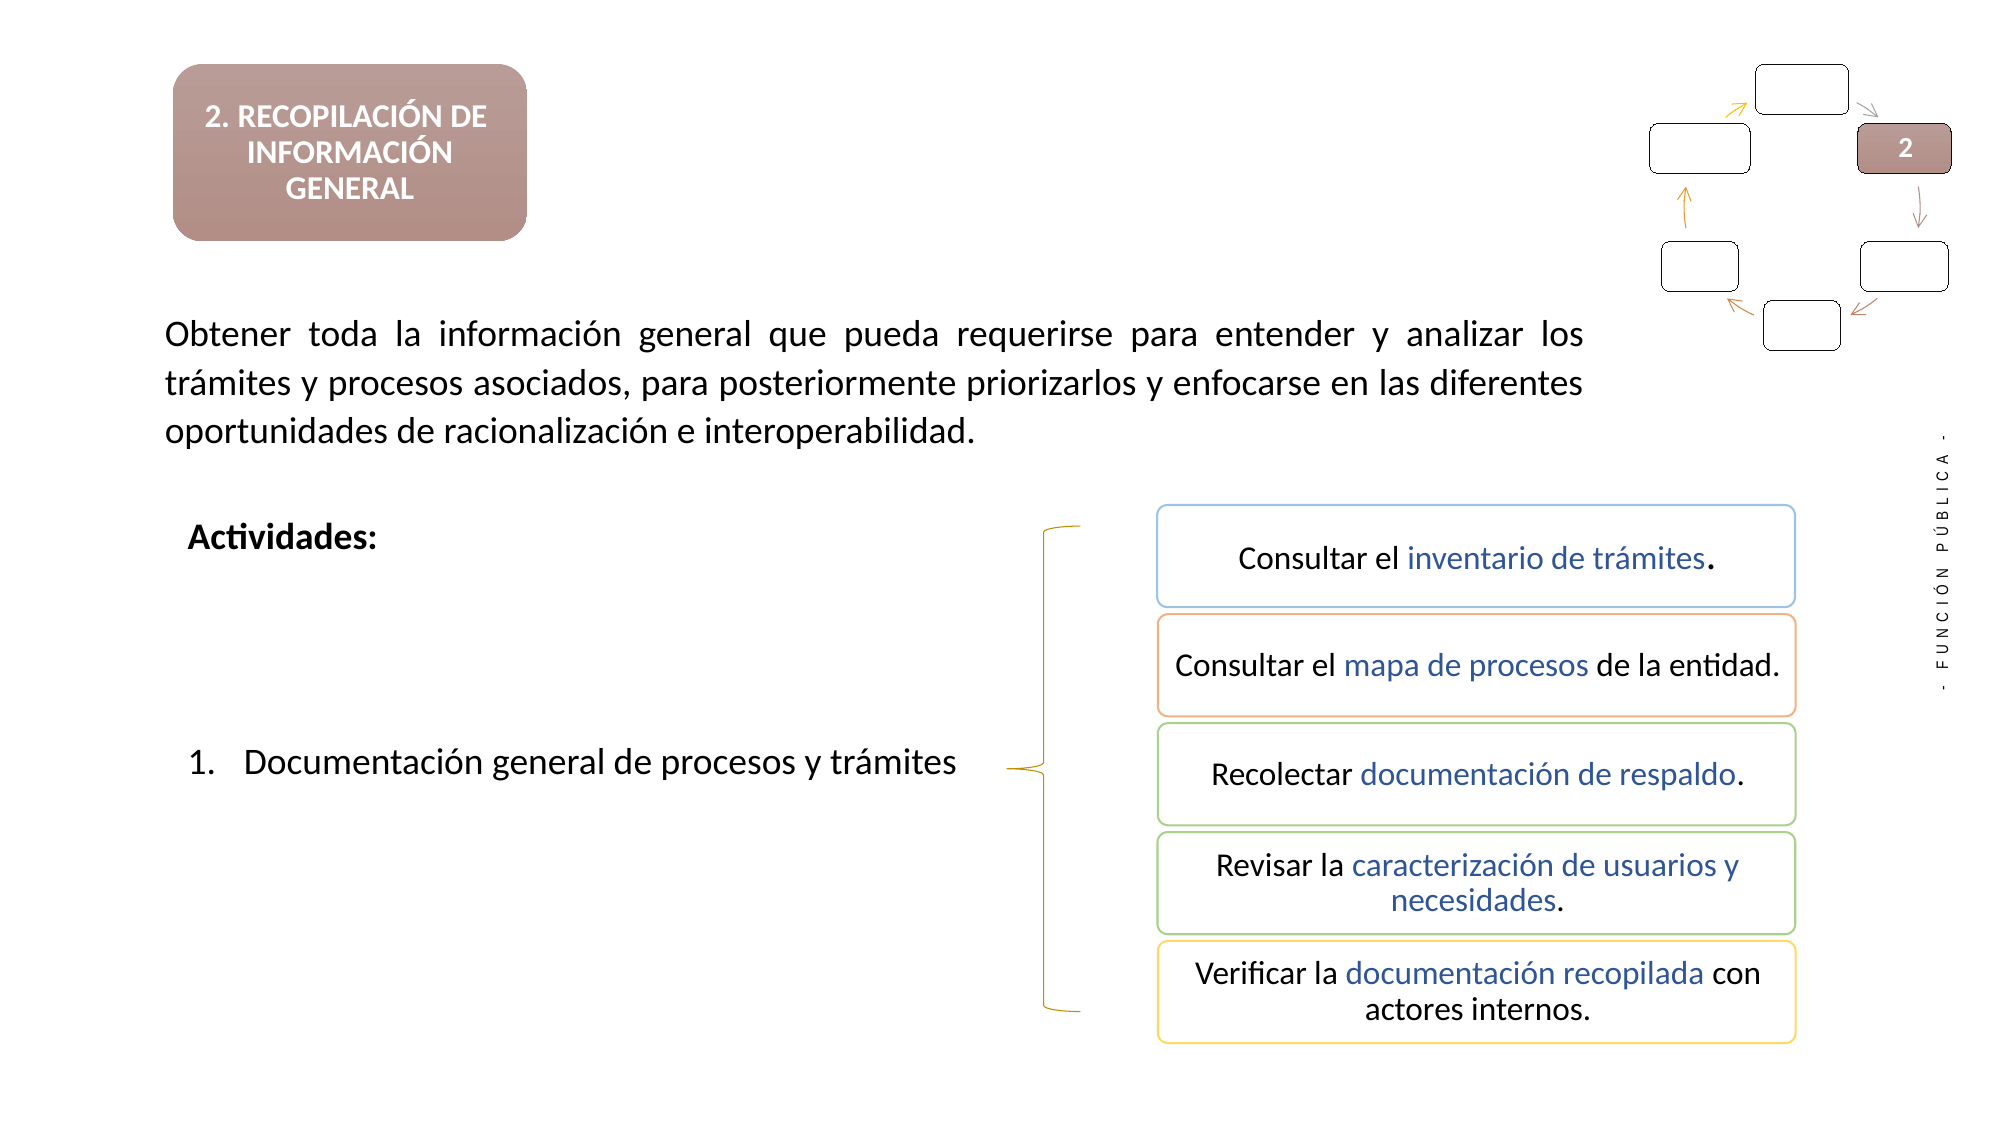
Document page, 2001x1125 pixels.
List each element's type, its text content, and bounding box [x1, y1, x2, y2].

text_box [1006, 525, 1081, 1013]
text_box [1157, 504, 1796, 1044]
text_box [1518, 64, 2000, 351]
text_box Obtener toda la información general que pueda requerirse para entender y analizar los trámites y procesos asociados, para posteriormente priorizarlos y enfocarse en las diferentes oportunidades de racionalización e interoperabilidad. [150, 298, 1600, 458]
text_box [172, 63, 528, 242]
text_box Actividades: Documentación general de procesos y trámites [172, 504, 981, 925]
